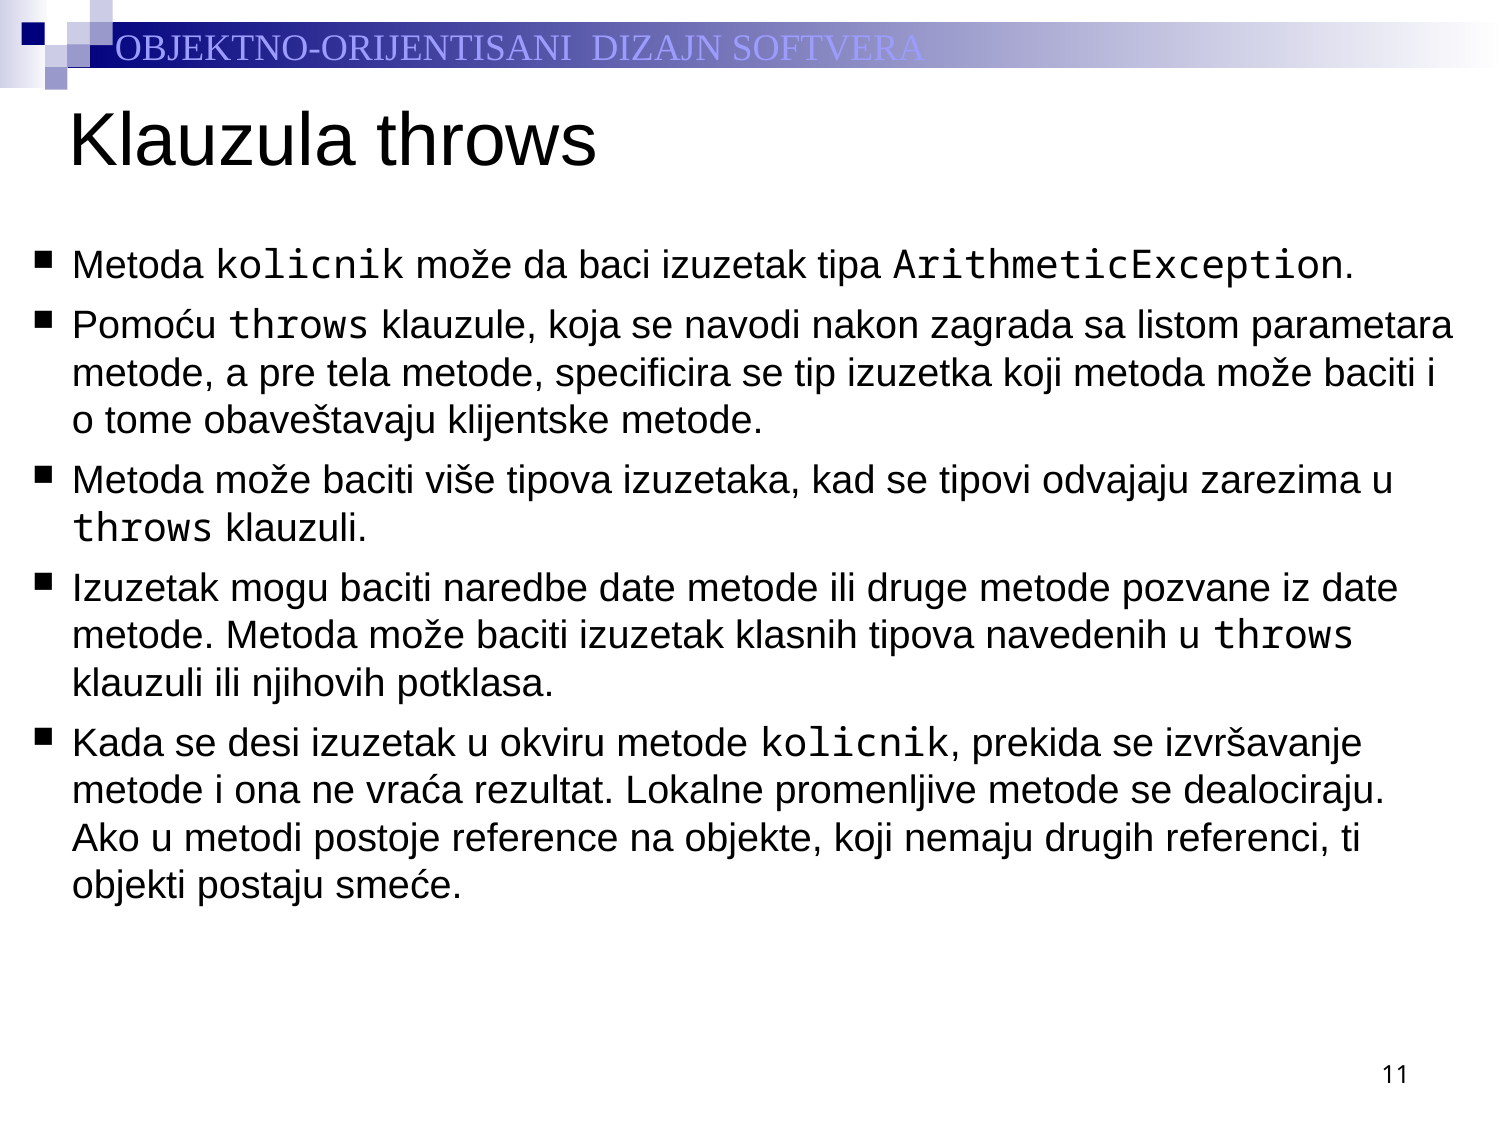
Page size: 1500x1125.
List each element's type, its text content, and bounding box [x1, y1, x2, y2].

slide_number 11 [1074, 1024, 1426, 1101]
title Klauzula throws [53, 86, 644, 185]
text_box Metoda kolicnik može da baci izuzetak tipa ArithmeticException. Pomoću throws klauzule, koja se navodi nakon zagrada sa listom parametara metode, a pre tela metode, specificira se tip izuzetka koji metoda može baciti i o tome obaveštavaju klijentske metode. Metoda može baciti više tipova izuzetaka, kad se tipovi odvajaju zarezima u throws klauzuli. Izuzetak mogu baciti naredbe date metode ili druge metode pozvane iz date metode. Metoda može baciti izuzetak klasnih tipova navedenih u throws klauzuli ili njihovih potklasa. Kada se desi izuzetak u okviru metode kolicnik, prekida se izvršavanje metode i ona ne vraća rezultat. Lokalne promenljive metode se dealociraju. Ako u metodi postoje reference na objekte, koji nemaju drugih referenci, ti objekti postaju smeće. [17, 231, 1477, 1024]
